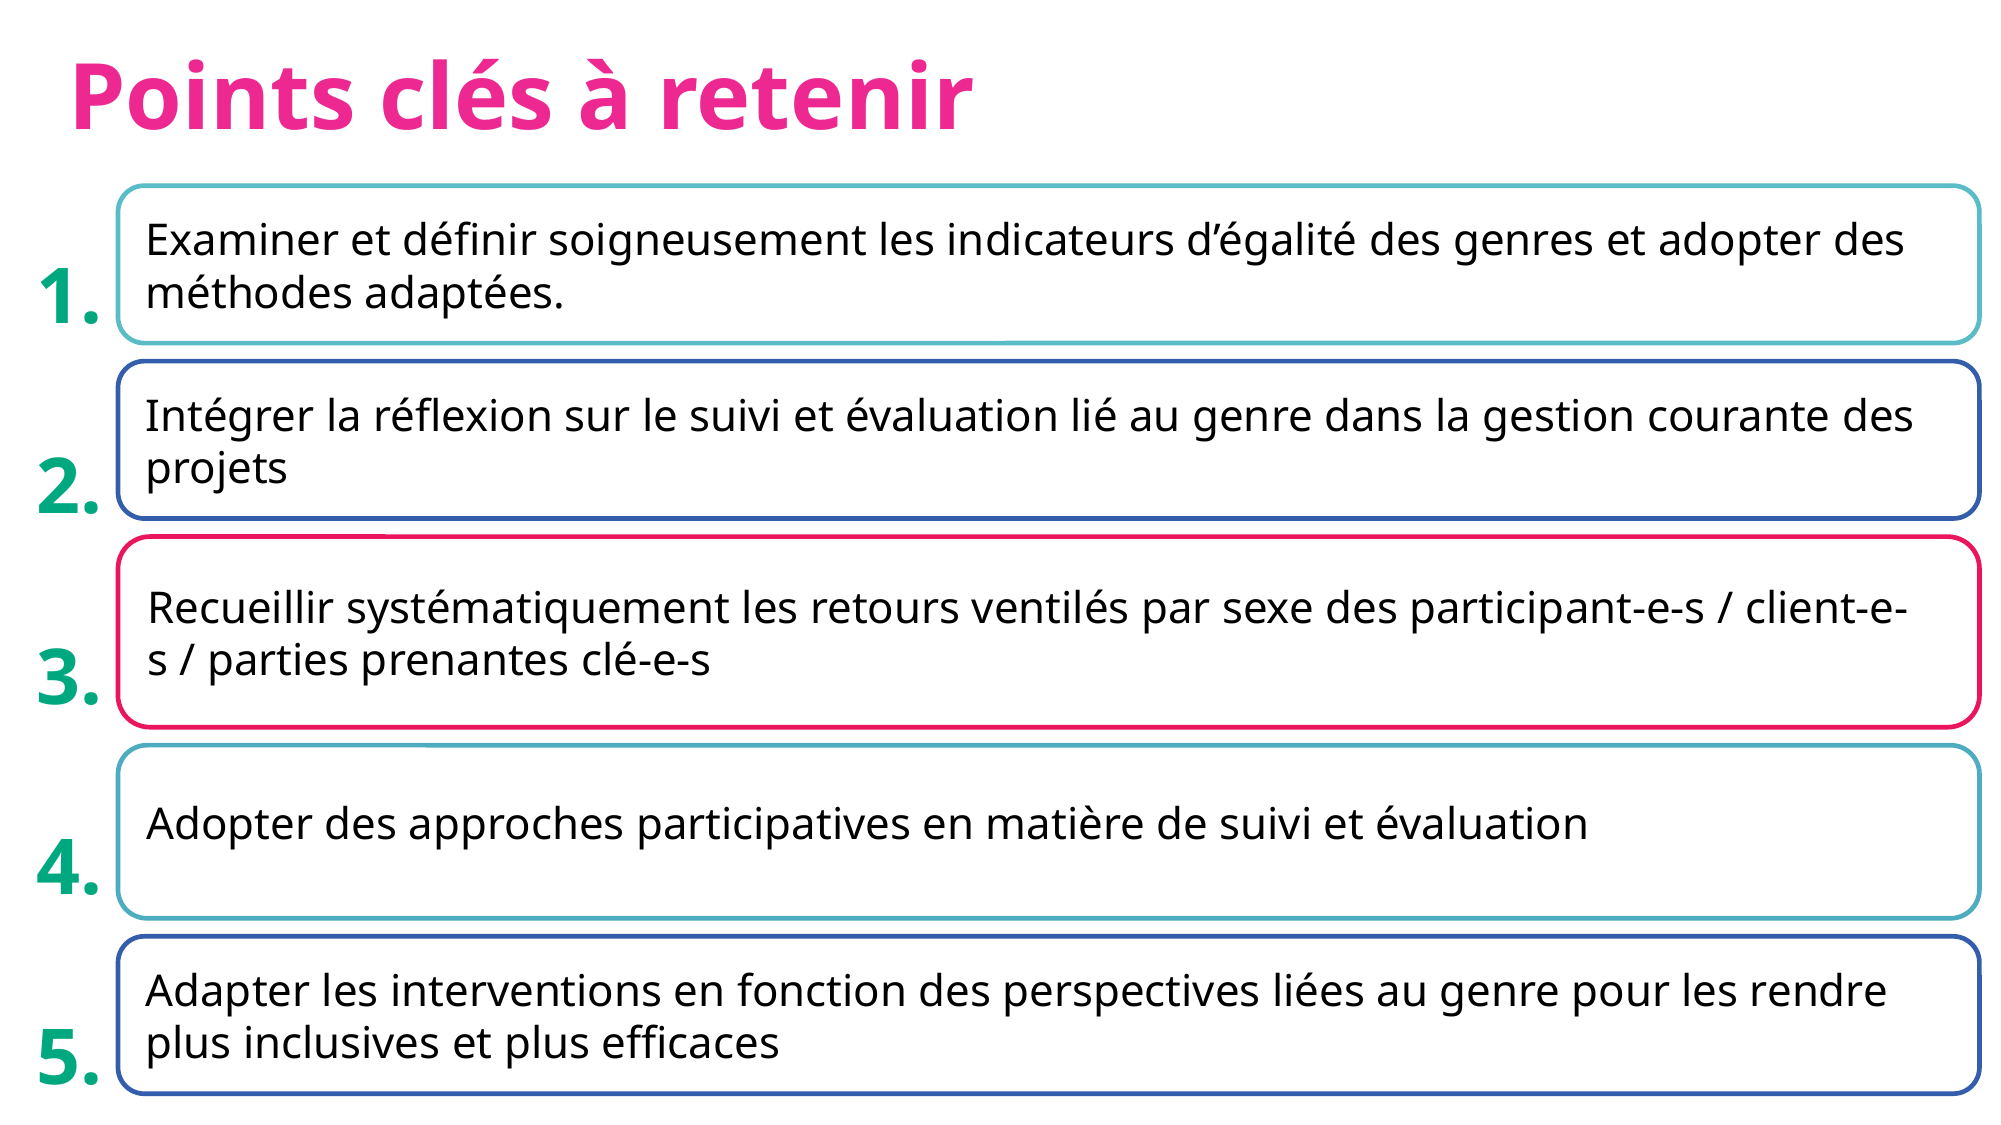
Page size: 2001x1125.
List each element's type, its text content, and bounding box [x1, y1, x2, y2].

text_box Intégrer la réflexion sur le suivi et évaluation lié au genre dans la gestion courante des projets [135, 361, 1980, 519]
text_box Adopter des approches participatives en matière de suivi et évaluation [135, 745, 1980, 919]
text_box Adapter les interventions en fonction des perspectives liées au genre pour les rendre plus inclusives et plus efficaces [135, 936, 1980, 1094]
text_box 1. 2. 3. 4. 5. [16, 143, 135, 1121]
text_box Examiner et définir soigneusement les indicateurs d’égalité des genres et adopter des méthodes adaptées. [135, 185, 1980, 344]
title Points clés à retenir [68, 38, 1932, 164]
text_box Recueillir systématiquement les retours ventilés par sexe des participant-e-s / client-e-s / parties prenantes clé-e-s [135, 536, 1980, 728]
